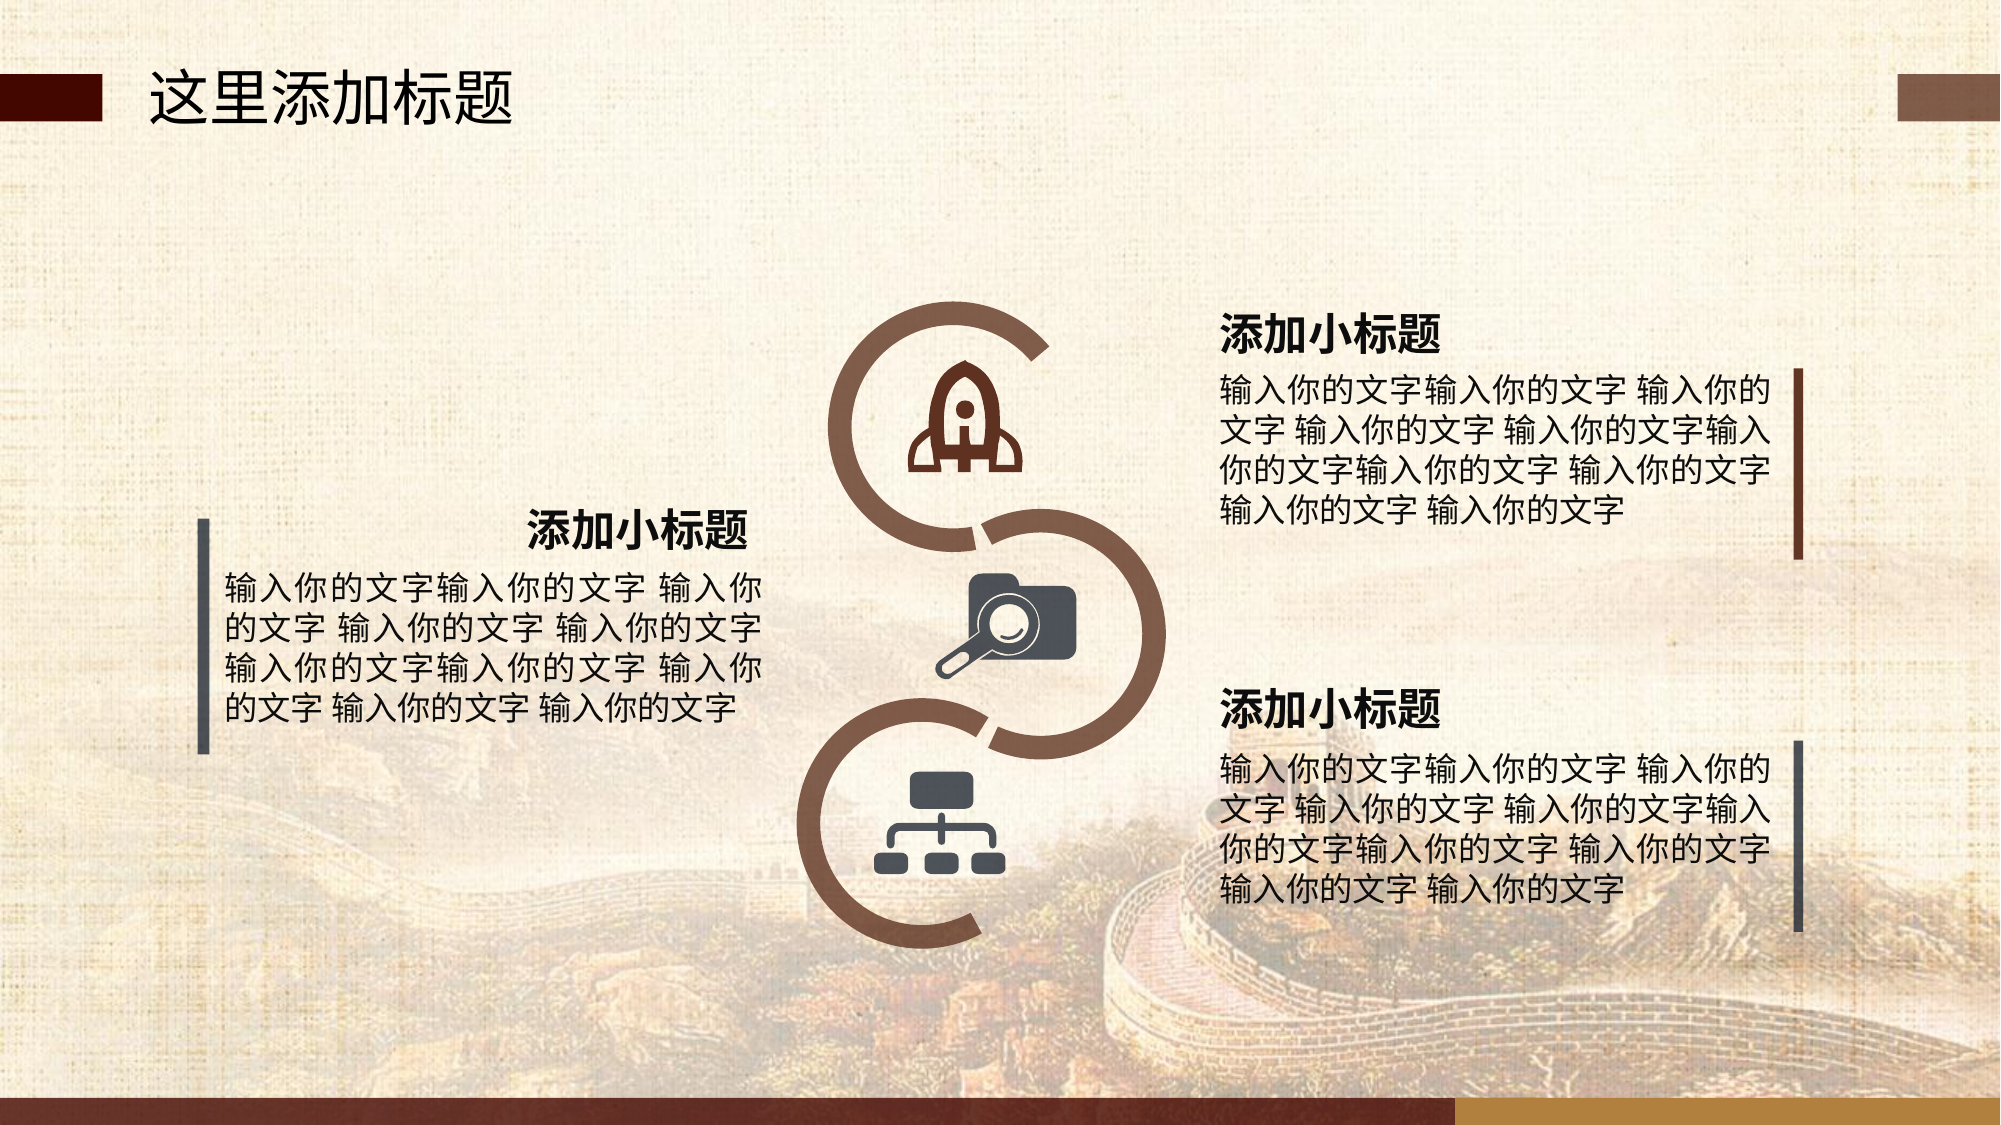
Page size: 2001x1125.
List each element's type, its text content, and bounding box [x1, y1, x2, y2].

text_box 输入你的文字输入你的文字 输入你的文字 输入你的文字 输入你的文字输入你的文字输入你的文字 输入你的文字 输入你的文字 输入你的文字 [1204, 361, 1788, 537]
text_box [1454, 1097, 2000, 1125]
text_box [1792, 740, 1804, 933]
text_box 这里添加标题 [133, 52, 622, 141]
text_box [197, 518, 210, 755]
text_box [935, 573, 1077, 680]
text_box 输入你的文字输入你的文字 输入你的文字 输入你的文字 输入你的文字输入你的文字输入你的文字 输入你的文字 输入你的文字 输入你的文字 [210, 559, 675, 735]
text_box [675, 355, 1200, 895]
text_box 添加小标题 [1204, 298, 1499, 367]
text_box [0, 73, 103, 122]
text_box [0, 1097, 1454, 1125]
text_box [873, 771, 1006, 874]
text_box [1897, 73, 2000, 122]
text_box 添加小标题 [511, 494, 675, 563]
text_box 输入你的文字输入你的文字 输入你的文字 输入你的文字 输入你的文字输入你的文字输入你的文字 输入你的文字 输入你的文字 输入你的文字 [1204, 740, 1788, 915]
text_box 添加小标题 [1204, 673, 1499, 742]
text_box [1792, 367, 1804, 561]
picture [0, 0, 2001, 1125]
